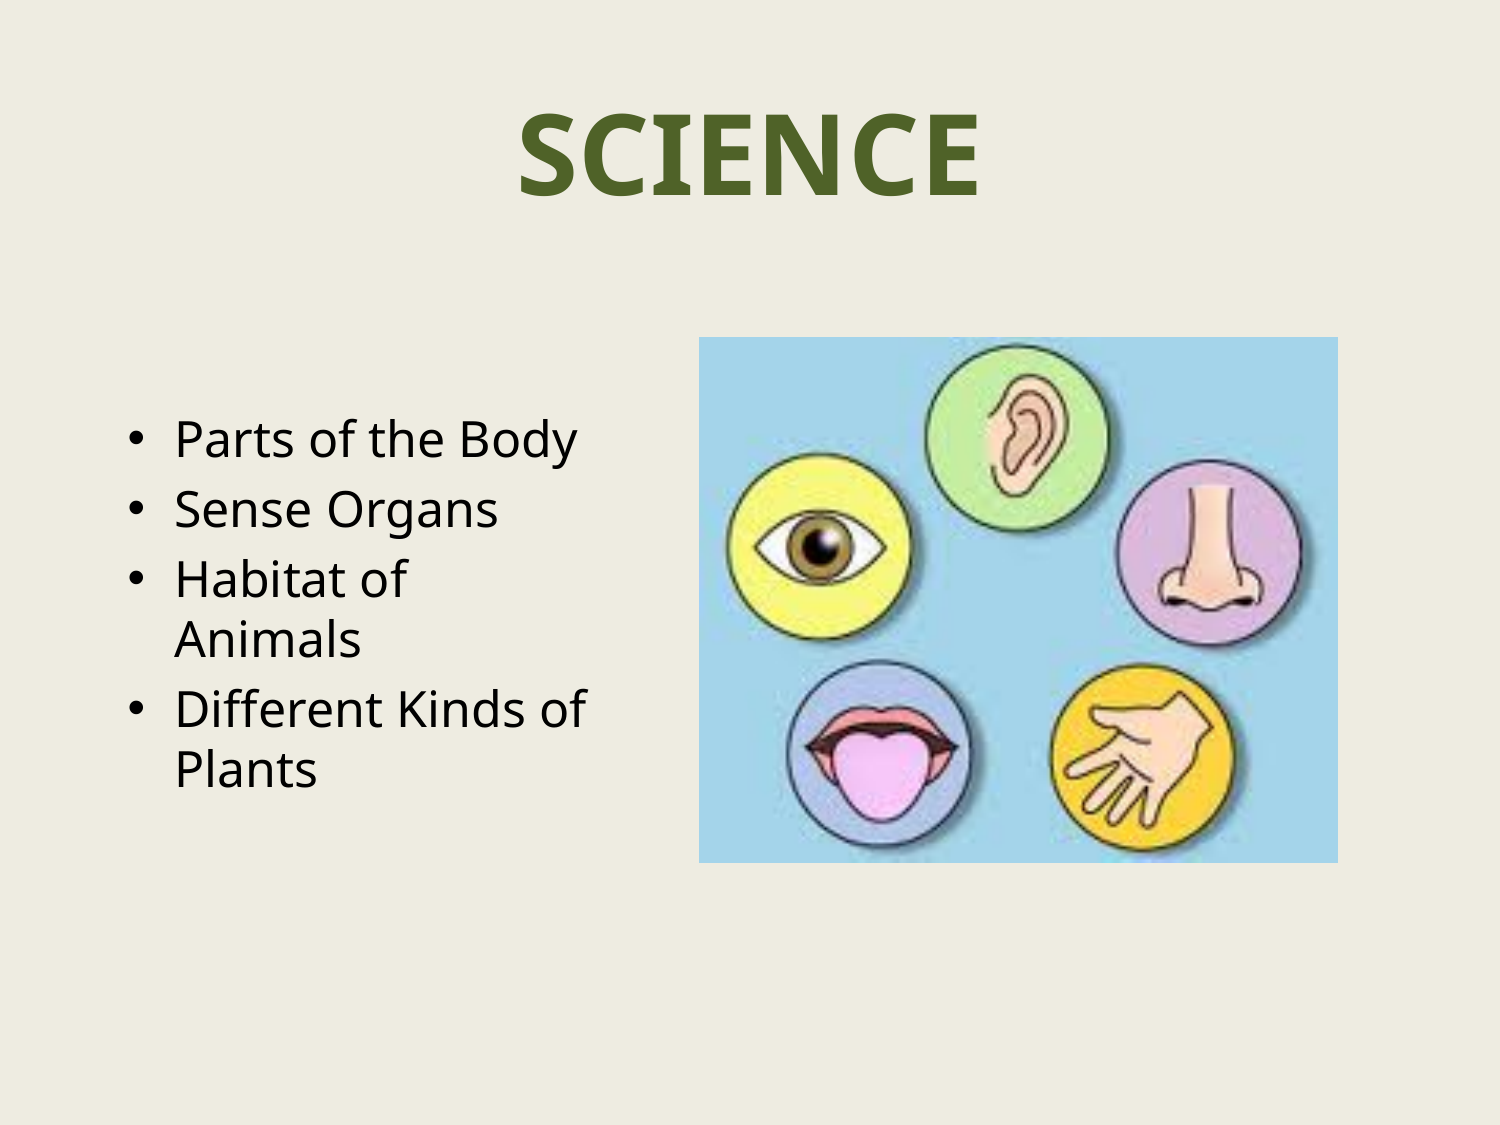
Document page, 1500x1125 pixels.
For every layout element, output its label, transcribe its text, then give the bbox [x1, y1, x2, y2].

list Parts of the Body Sense Organs Habitat of Animals Different Kinds of Plants [112, 399, 613, 838]
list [699, 337, 1338, 863]
title SCIENCE [75, 44, 1425, 225]
